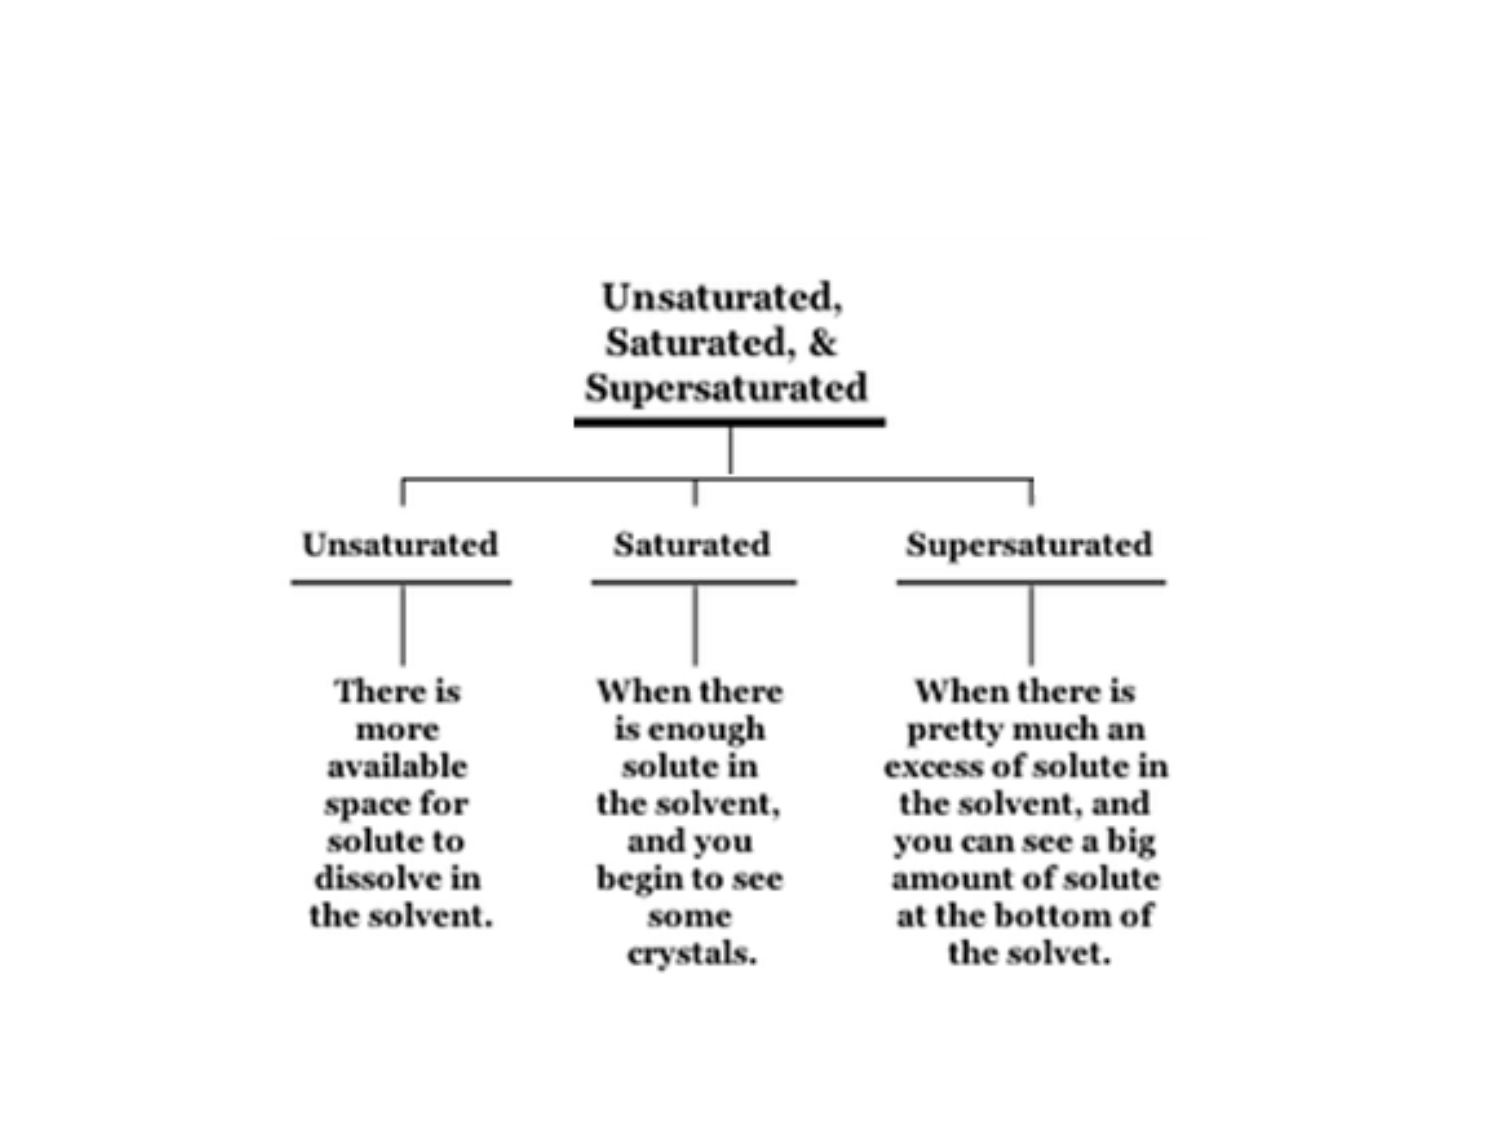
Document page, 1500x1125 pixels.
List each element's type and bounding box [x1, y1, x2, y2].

picture [262, 237, 1213, 1005]
